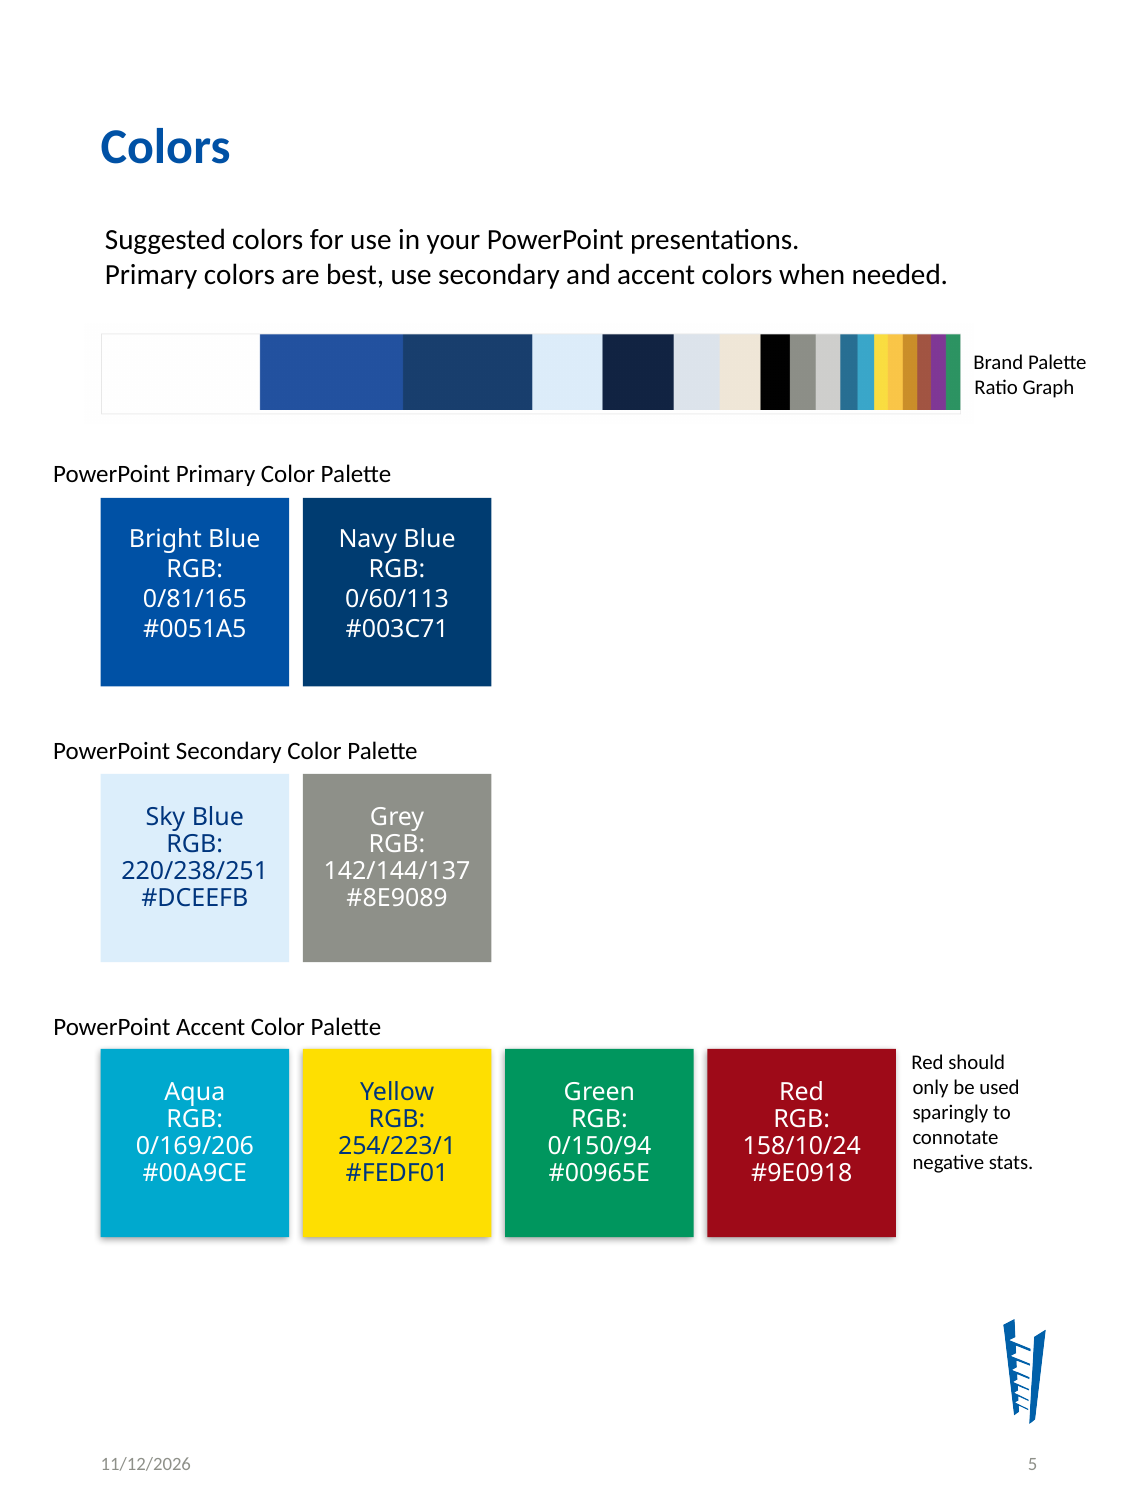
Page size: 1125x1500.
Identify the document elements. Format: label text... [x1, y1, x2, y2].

text_box Green RGB: 0/150/94 #00965E [504, 1048, 694, 1238]
picture [1003, 1319, 1046, 1424]
text_box PowerPoint Secondary Color Palette [53, 734, 517, 765]
slide_number 5 [874, 1441, 1038, 1487]
text_box Sky Blue RGB: 220/238/251 #DCEEFB [100, 773, 290, 963]
picture [84, 323, 974, 424]
text_box Yellow RGB: 254/223/1 #FEDF01 [302, 1048, 492, 1238]
text_box Suggested colors for use in your PowerPoint presentations. Primary colors are best, use secondary and accent colors when needed. [102, 220, 1025, 291]
text_box Grey RGB: 142/144/137 #8E9089 [302, 773, 492, 963]
text_box PowerPoint Accent Color Palette [53, 1010, 481, 1041]
text_box Bright Blue RGB: 0/81/165 #0051A5 [100, 497, 290, 687]
text_box Brand Palette Ratio Graph [978, 348, 1125, 399]
text_box Aqua RGB: 0/169/206 #00A9CE [100, 1048, 290, 1238]
title Colors [100, 59, 1038, 228]
text_box PowerPoint Primary Color Palette [53, 457, 491, 488]
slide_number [100, 1441, 264, 1487]
text_box Red should only be used sparingly to connotate negative stats. [911, 1048, 1037, 1174]
text_box Navy Blue RGB: 0/60/113 #003C71 [302, 497, 492, 687]
text_box Red RGB: 158/10/24 #9E0918 [707, 1048, 897, 1238]
